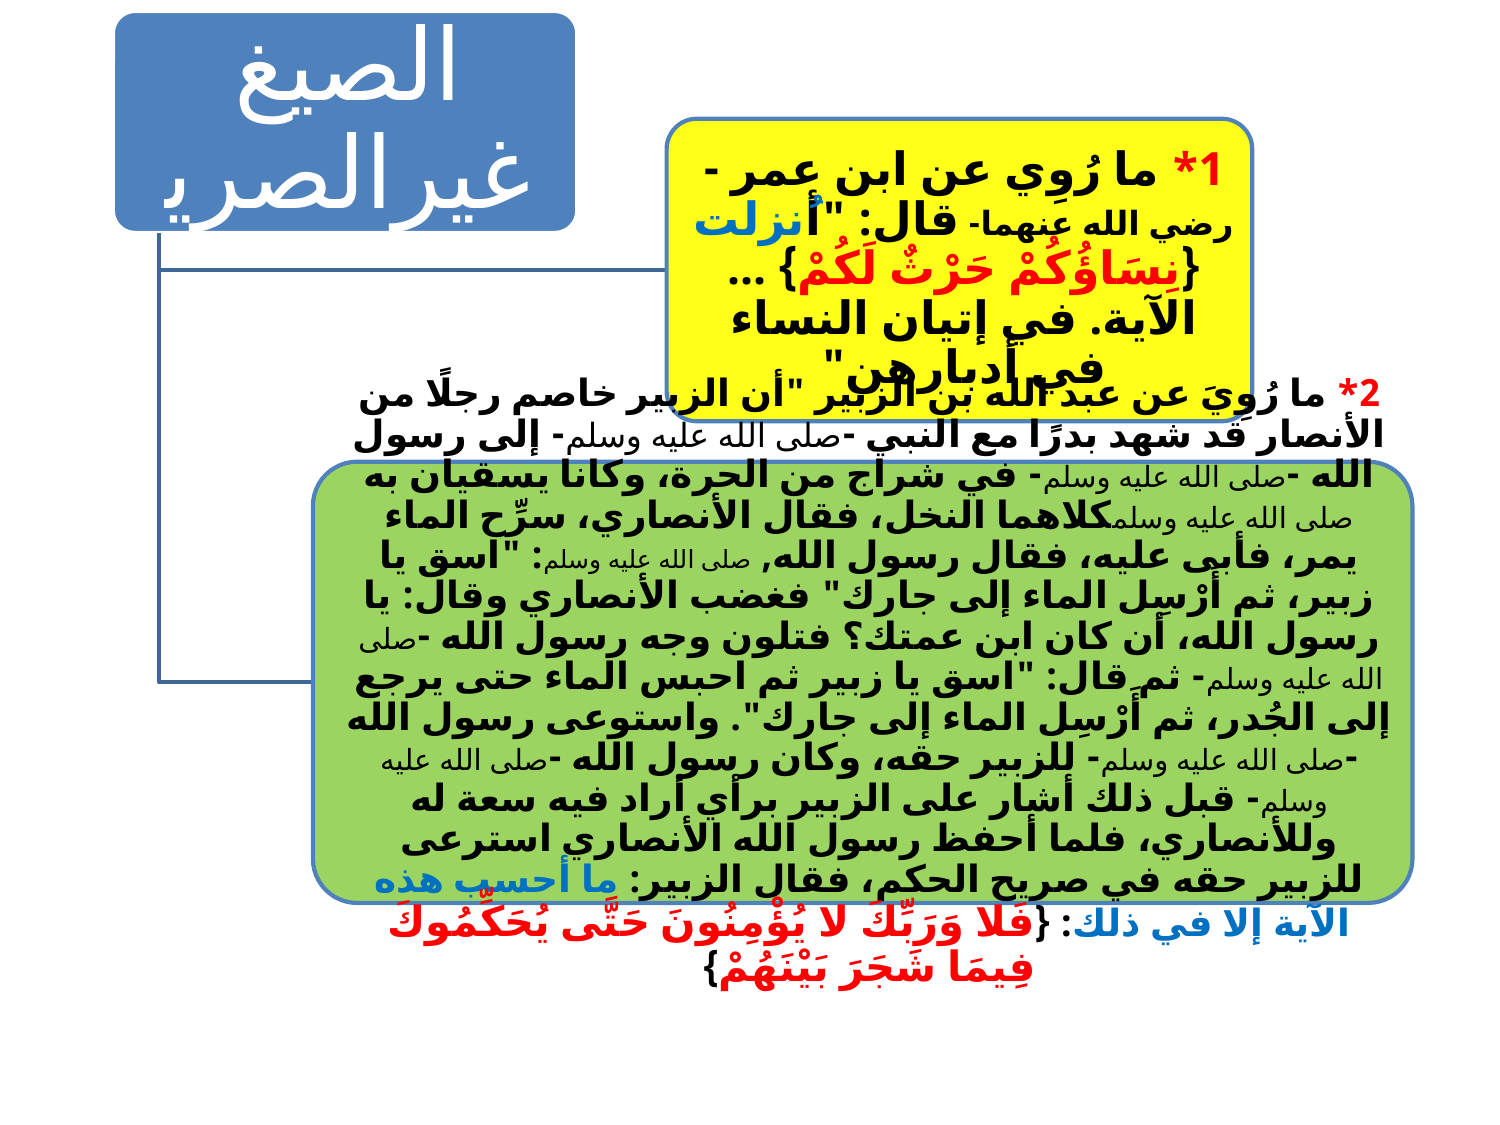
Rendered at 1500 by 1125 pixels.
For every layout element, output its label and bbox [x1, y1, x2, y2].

list [74, 0, 1426, 1095]
